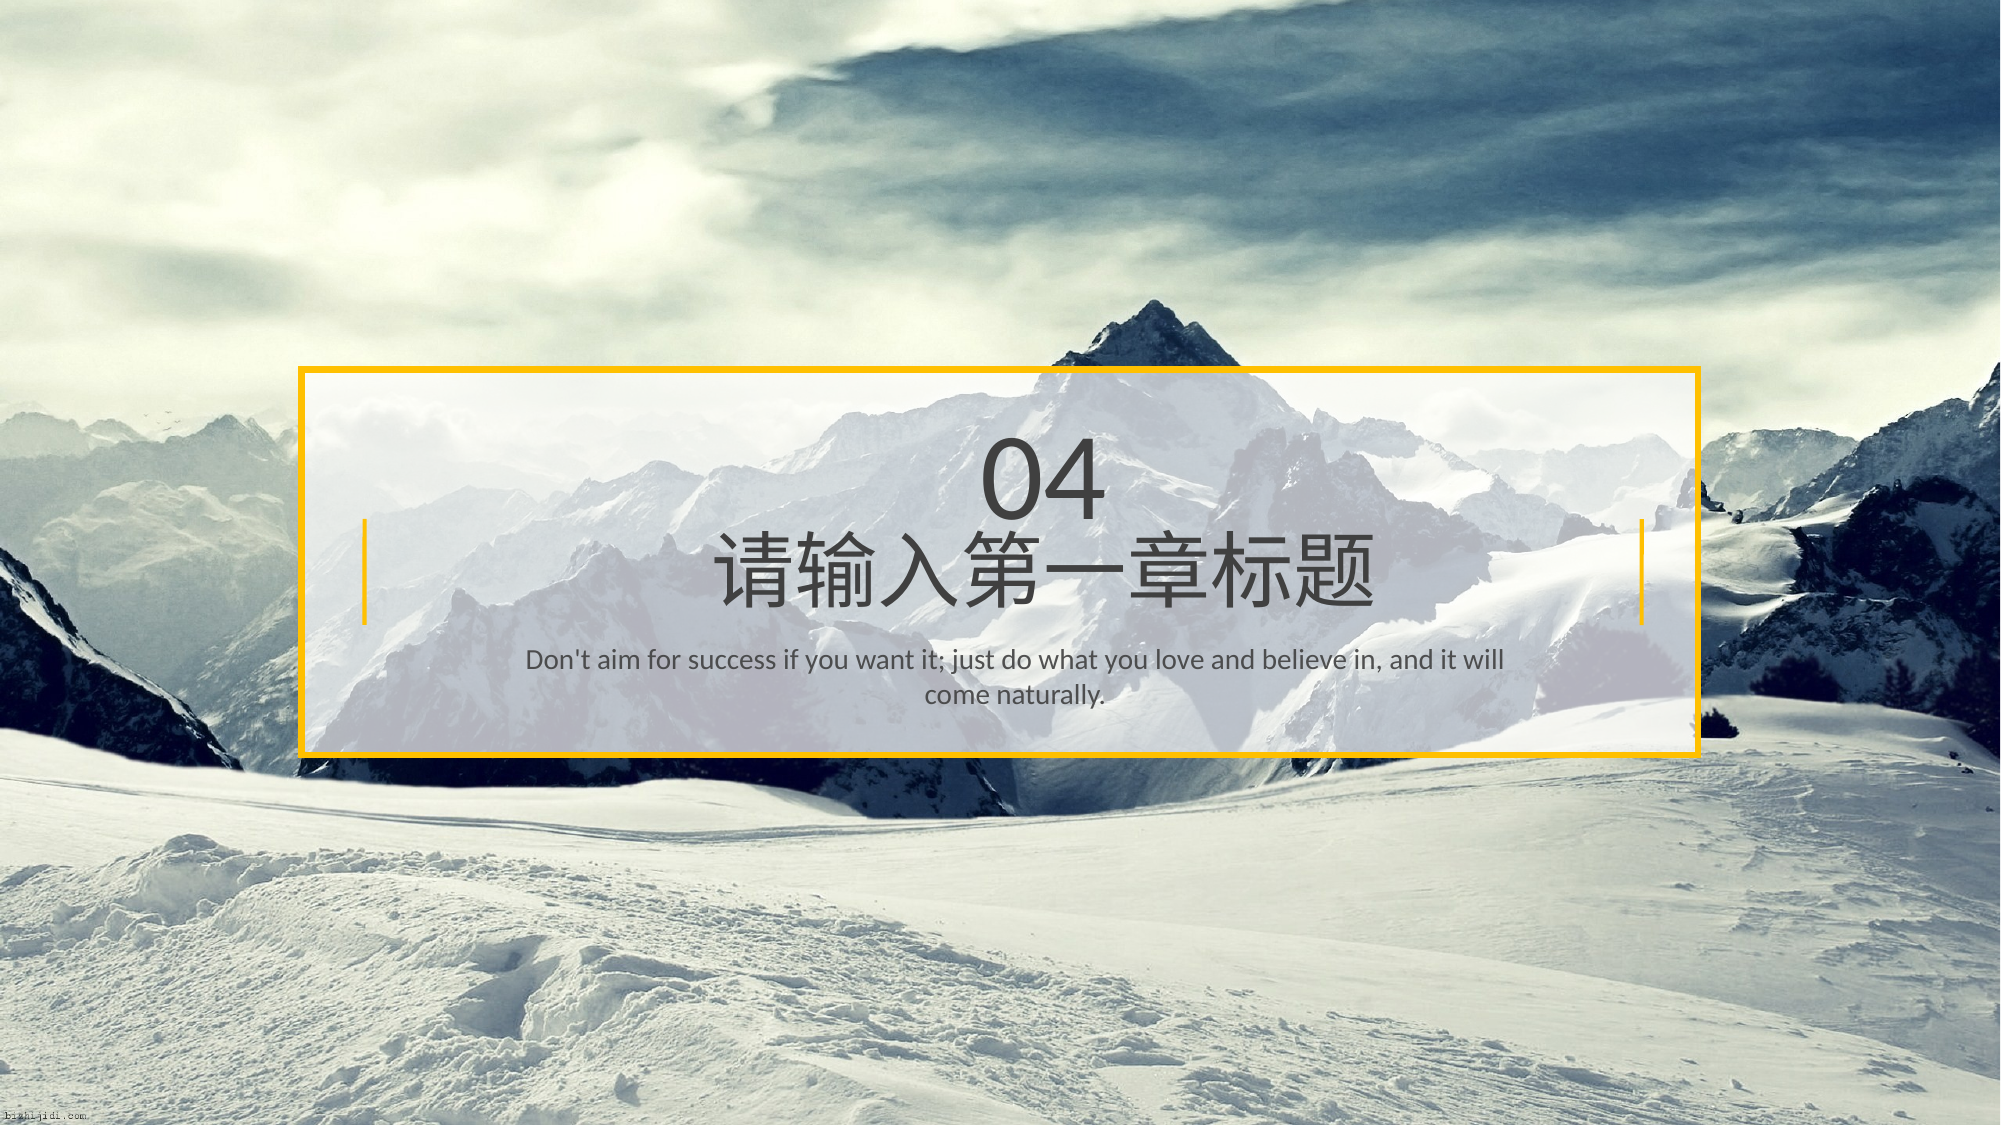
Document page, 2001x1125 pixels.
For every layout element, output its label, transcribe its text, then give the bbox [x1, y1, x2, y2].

picture [0, 0, 2001, 1125]
text_box [301, 368, 1699, 756]
text_box 04 [965, 387, 1123, 553]
text_box Don't aim for success if you want it; just do what you love and believe in, and it will come naturally. [492, 632, 1539, 718]
text_box 请输入第一章标题 [492, 510, 1597, 626]
